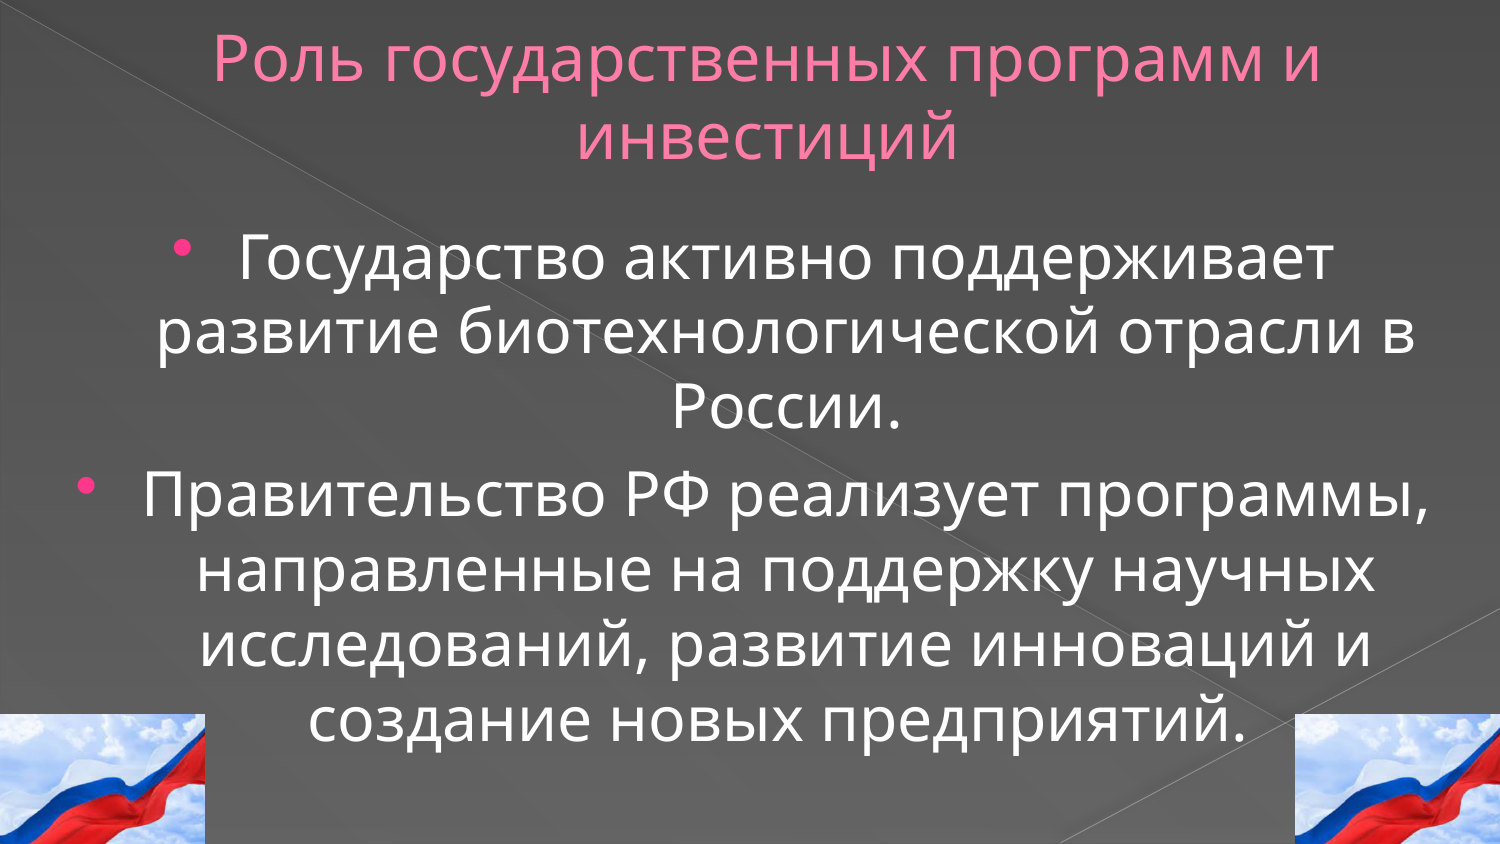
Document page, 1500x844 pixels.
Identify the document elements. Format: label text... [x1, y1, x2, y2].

picture [0, 714, 206, 844]
title Роль государственных программ и инвестиций [0, 8, 1500, 181]
list Государство активно поддерживает развитие биотехнологической отрасли в России. Правительство РФ реализует программы, направленные на поддержку научных исследований, развитие инноваций и создание новых предприятий. [0, 209, 1500, 844]
picture [1294, 714, 1500, 844]
